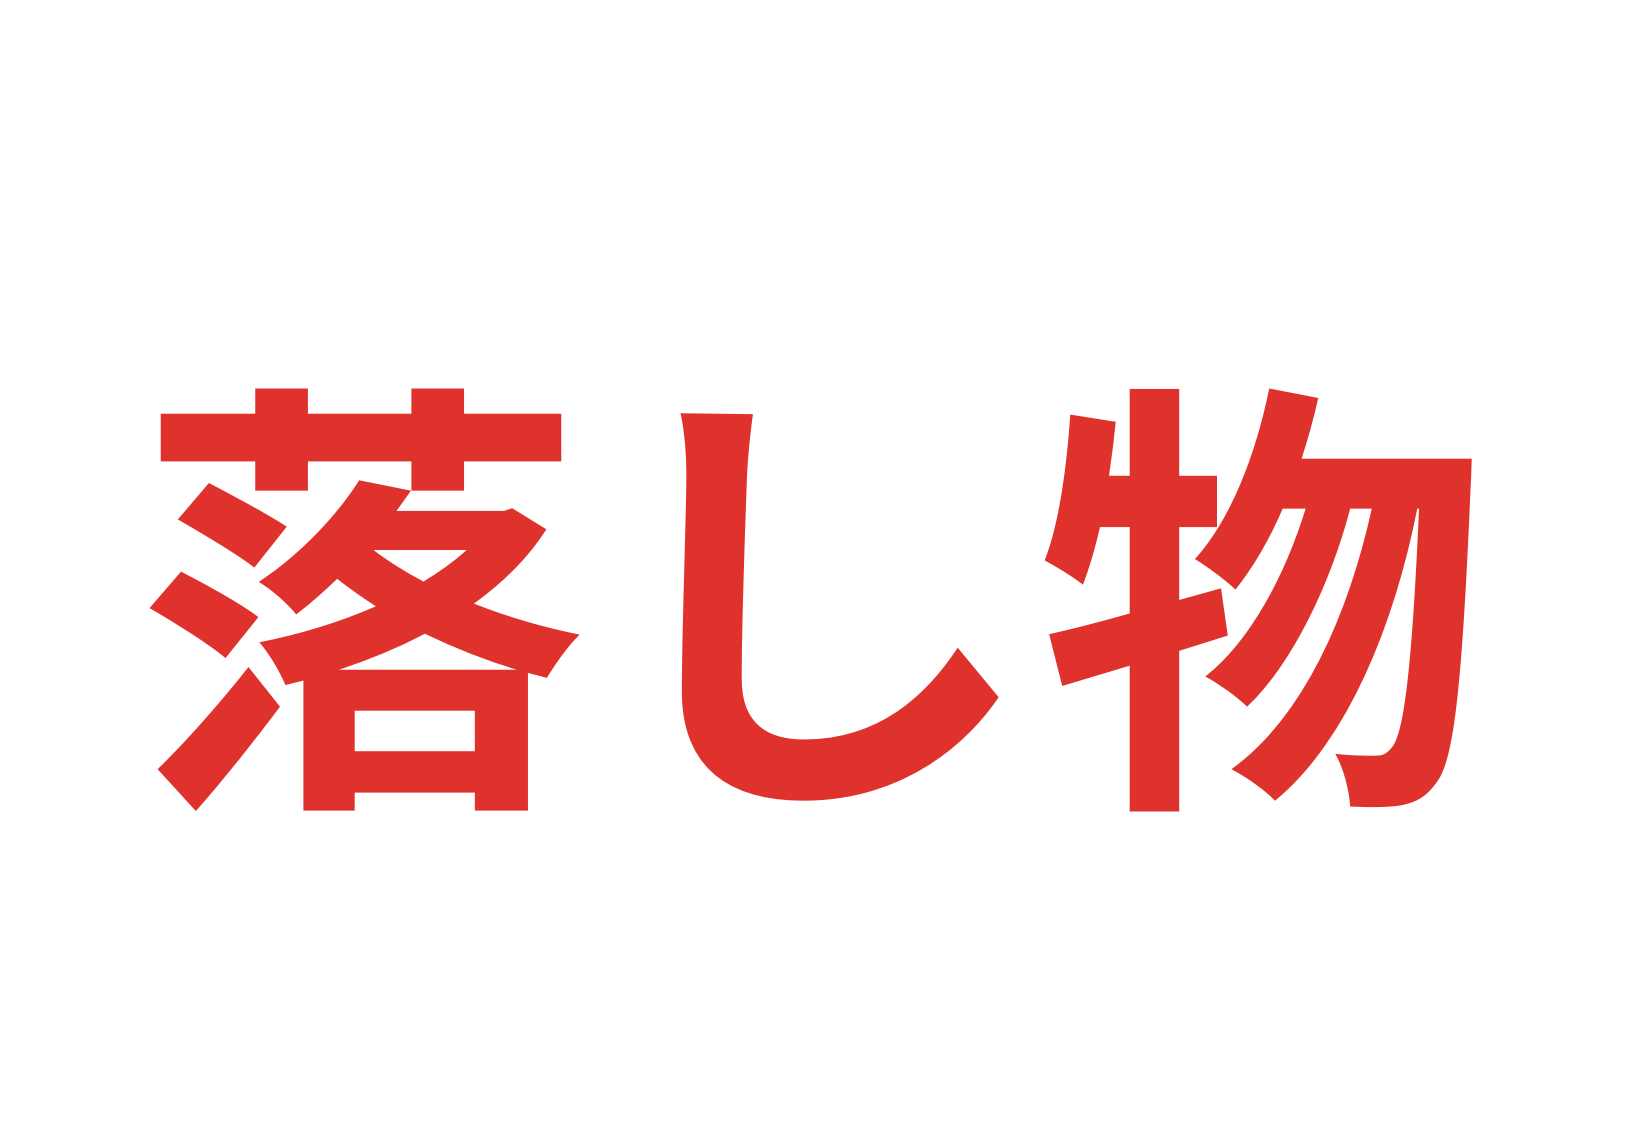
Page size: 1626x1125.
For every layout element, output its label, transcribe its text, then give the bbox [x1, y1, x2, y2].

text_box 落し物 [0, 314, 1625, 870]
